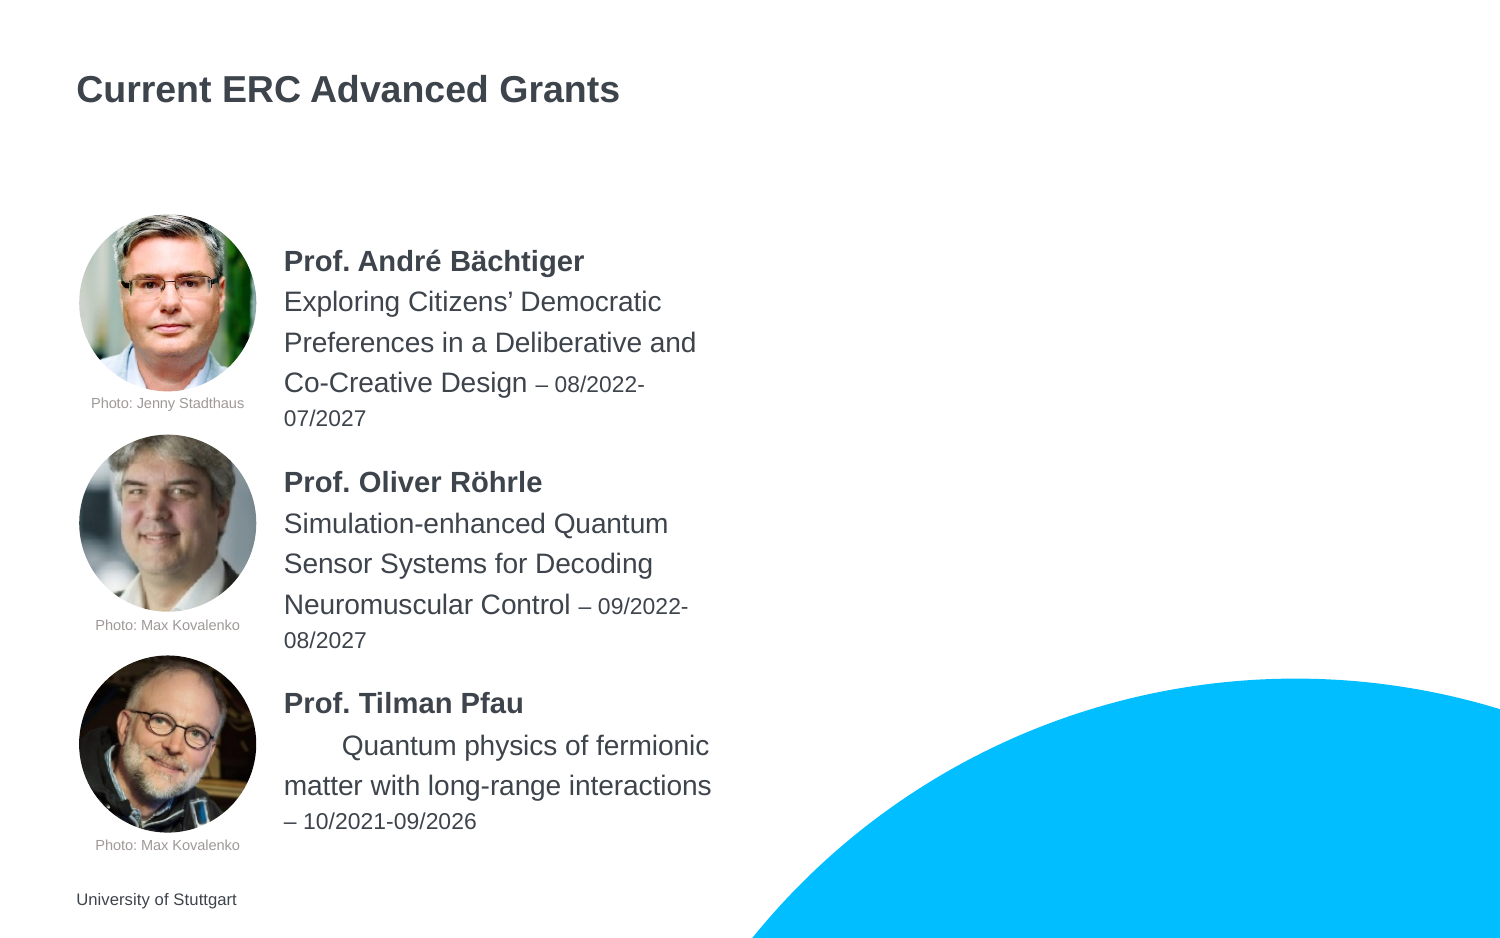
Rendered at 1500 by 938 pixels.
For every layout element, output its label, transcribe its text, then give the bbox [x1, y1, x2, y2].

picture [79, 434, 257, 612]
list Prof. Oliver Röhrle Simulation-enhanced Quantum Sensor Systems for Decoding Neuromuscular Control – 09/2022-08/2027 [284, 456, 727, 591]
text_box Photo: Jenny Stadthaus [84, 393, 251, 414]
list Prof. André Bächtiger Exploring Citizens’ Democratic Preferences in a Deliberative and Co-Creative Design – 08/2022-07/2027 [284, 235, 727, 370]
list Prof. Tilman Pfau Quantum physics of fermionic matter with long-range interactions – 10/2021-09/2026 [284, 676, 727, 812]
title Current ERC Advanced Grants [76, 64, 1421, 111]
text_box [750, 677, 1500, 938]
picture [79, 214, 257, 392]
text_box Photo: Max Kovalenko [84, 615, 251, 637]
text_box Photo: Max Kovalenko [84, 836, 251, 857]
footer University of Stuttgart [76, 888, 1072, 910]
picture [79, 655, 257, 833]
